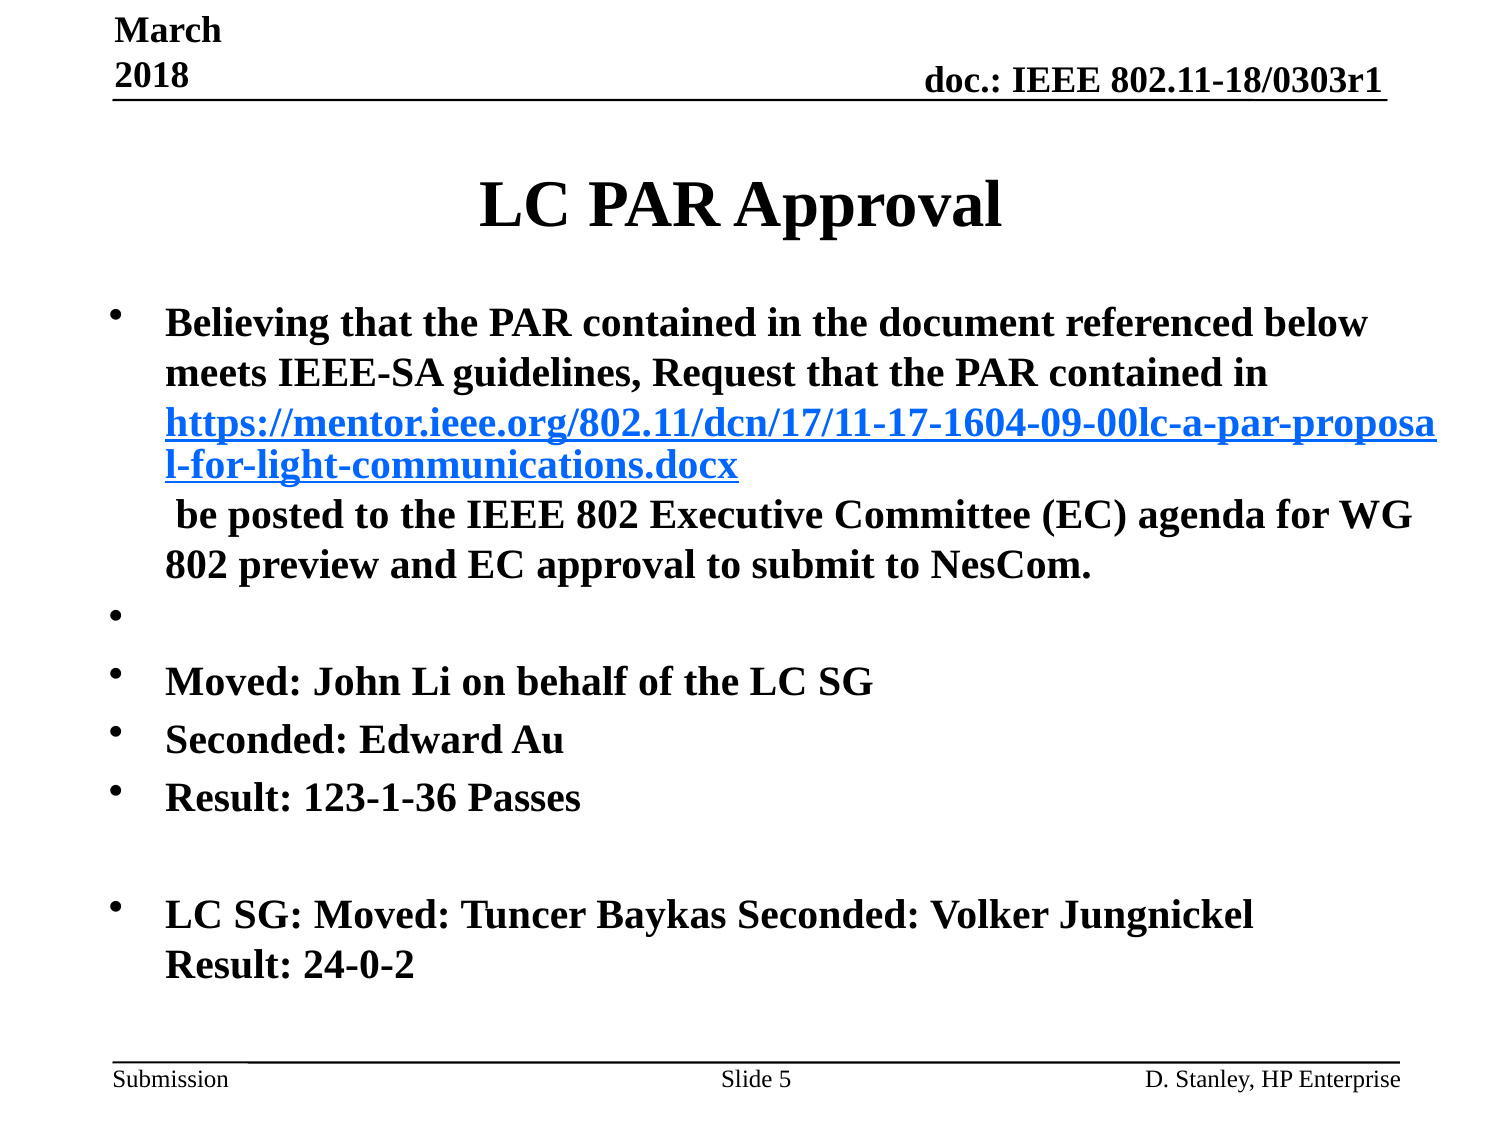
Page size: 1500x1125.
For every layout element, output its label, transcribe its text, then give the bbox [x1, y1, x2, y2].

slide_number Slide 5 [712, 1075, 800, 1093]
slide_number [114, 49, 270, 95]
list [68, 262, 1432, 1050]
footer D. Stanley, HP Enterprise [878, 1075, 1402, 1093]
text_box Believing that the PAR contained in the document referenced below meets IEEE-SA guidelines, Request that the PAR contained in https://mentor.ieee.org/802.11/dcn/17/11-17-1604-09-00lc-a-par-proposal-for-light-communications.docx be posted to the IEEE 802 Executive Committee (EC) agenda for WG 802 preview and EC approval to submit to NesCom. Moved: John Li on behalf of the LC SG Seconded: Edward Au Result: 123-1-36 Passes LC SG: Moved: Tuncer Baykas Seconded: Volker Jungnickel Result: 24-0-2 [93, 287, 1457, 1075]
title LC PAR Approval [112, 112, 1388, 262]
